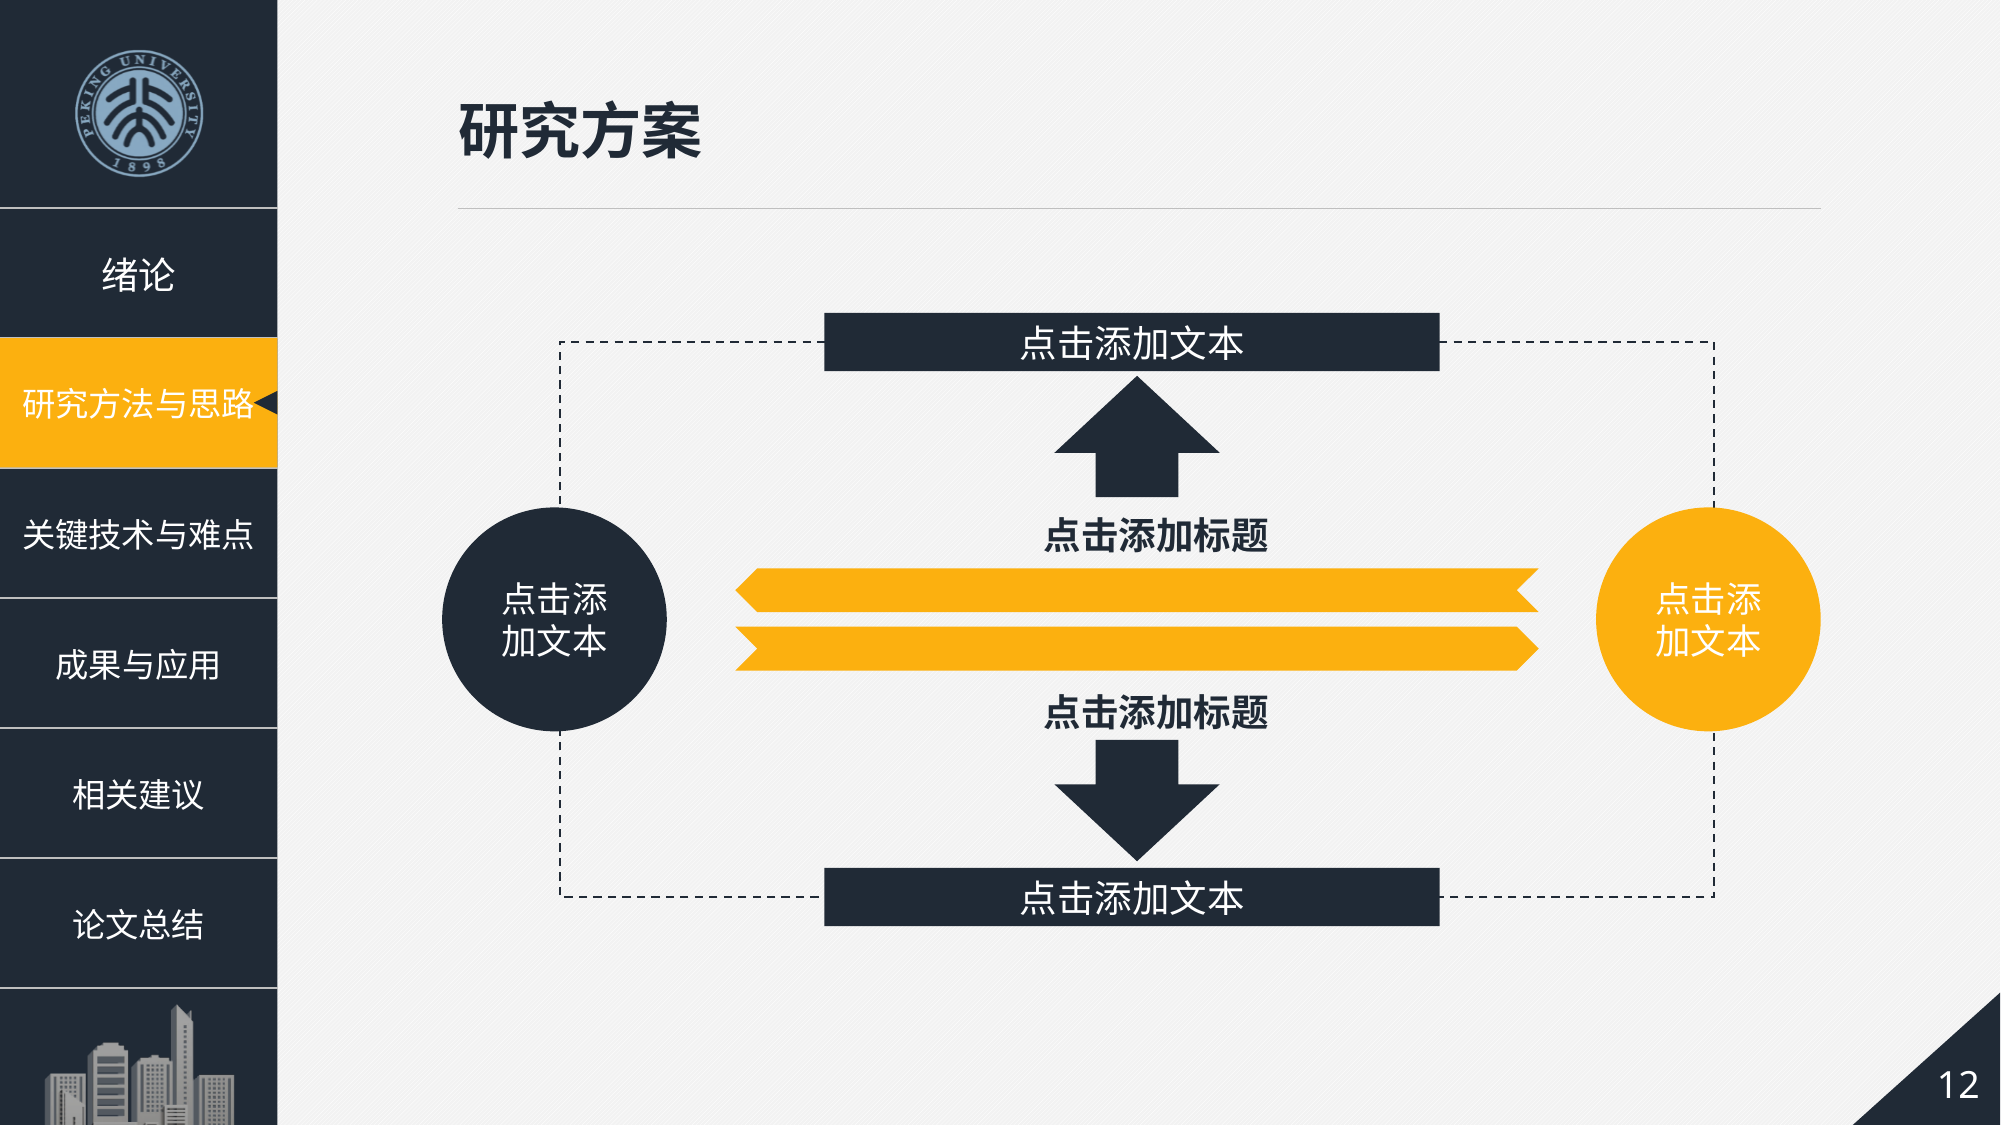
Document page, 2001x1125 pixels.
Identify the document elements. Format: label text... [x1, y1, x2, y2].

text_box [733, 567, 1542, 614]
text_box 点击添加文本 [823, 312, 1441, 372]
text_box 点击添加标题 [1031, 506, 1282, 564]
text_box [1051, 374, 1223, 499]
text_box [559, 341, 1715, 898]
text_box 点击添加文本 [1595, 506, 1822, 733]
text_box [732, 625, 1541, 672]
text_box 点击添加文本 [823, 867, 1441, 927]
text_box 研究方案 [443, 84, 718, 173]
picture [16, 1004, 260, 1125]
text_box 点击添加标题 [1031, 682, 1282, 741]
text_box [1051, 738, 1223, 863]
text_box 点击添加文本 [441, 506, 668, 733]
